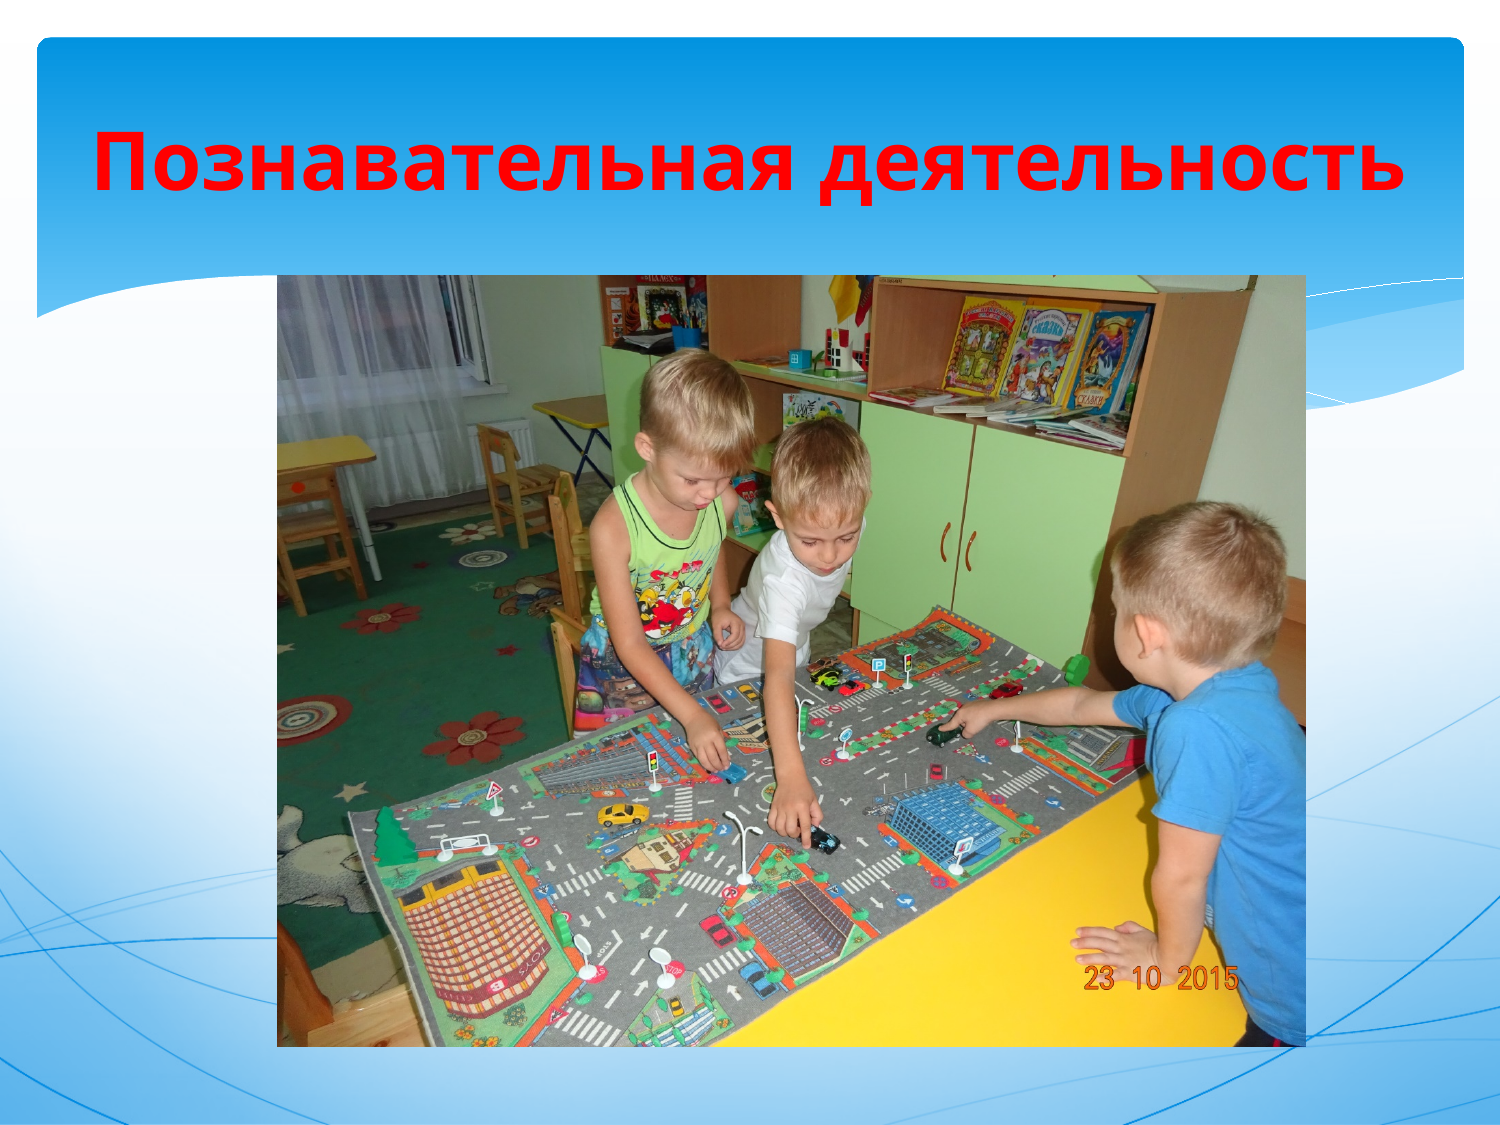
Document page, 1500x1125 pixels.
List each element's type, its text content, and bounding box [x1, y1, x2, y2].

title Познавательная деятельность [75, 55, 1425, 261]
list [277, 275, 1306, 1047]
